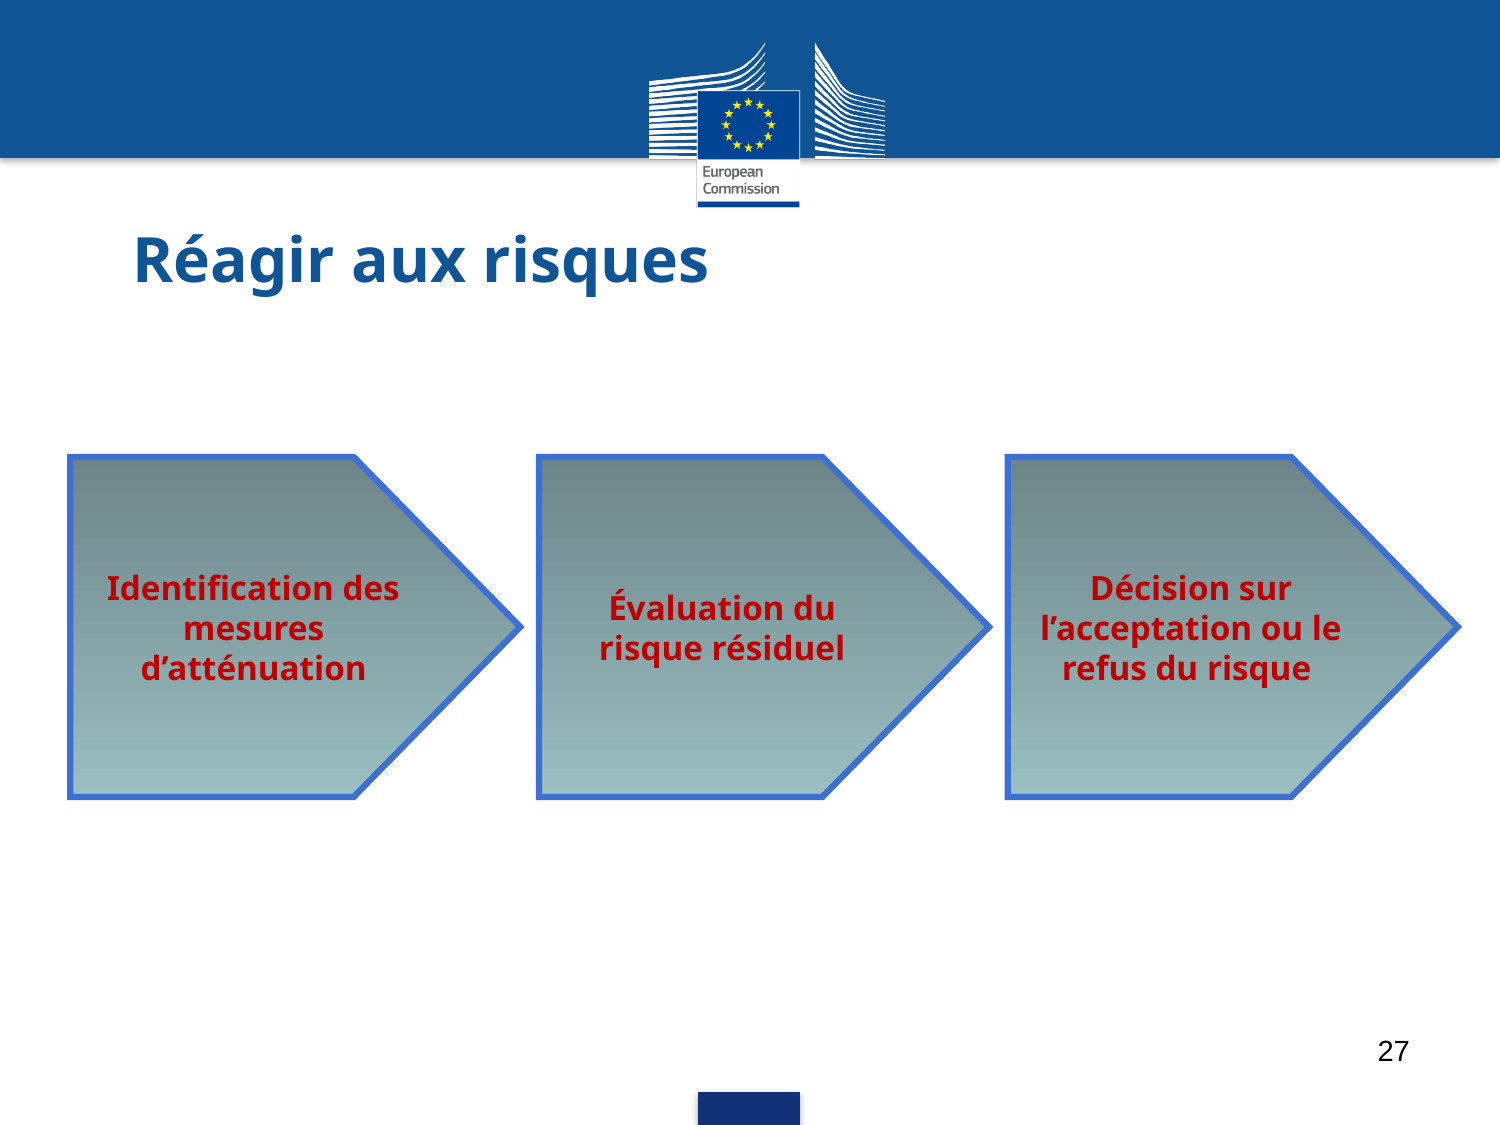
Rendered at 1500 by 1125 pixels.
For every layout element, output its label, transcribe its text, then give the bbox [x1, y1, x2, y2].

title Réagir aux risques [58, 210, 1409, 305]
slide_number 27 [1074, 1024, 1426, 1103]
text_box Décision sur l’acceptation ou le refus du risque [1007, 457, 1458, 797]
text_box Évaluation du risque résiduel [538, 457, 989, 797]
picture [649, 42, 885, 208]
text_box Identification des mesures d’atténuation [70, 457, 521, 797]
